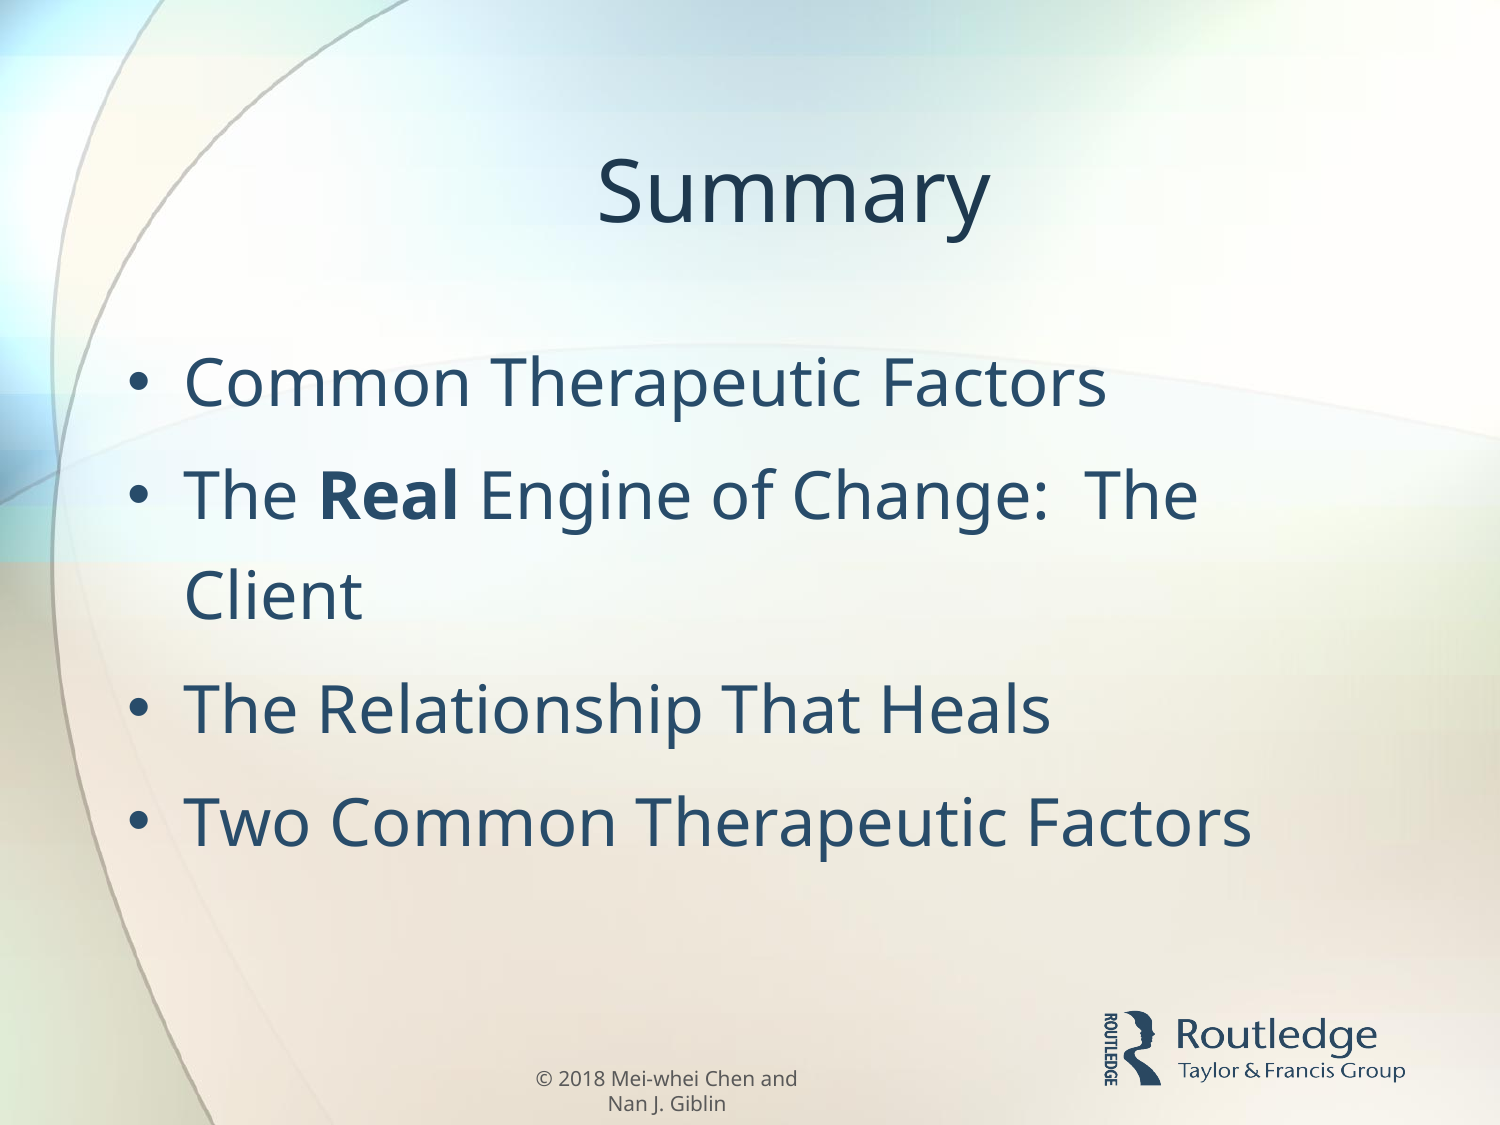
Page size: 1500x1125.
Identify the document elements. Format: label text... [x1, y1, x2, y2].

picture [0, 0, 1500, 1125]
title Summary [187, 112, 1400, 263]
list Common Therapeutic Factors The Real Engine of Change: The Client The Relationship That Heals Two Common Therapeutic Factors [112, 312, 1400, 1050]
